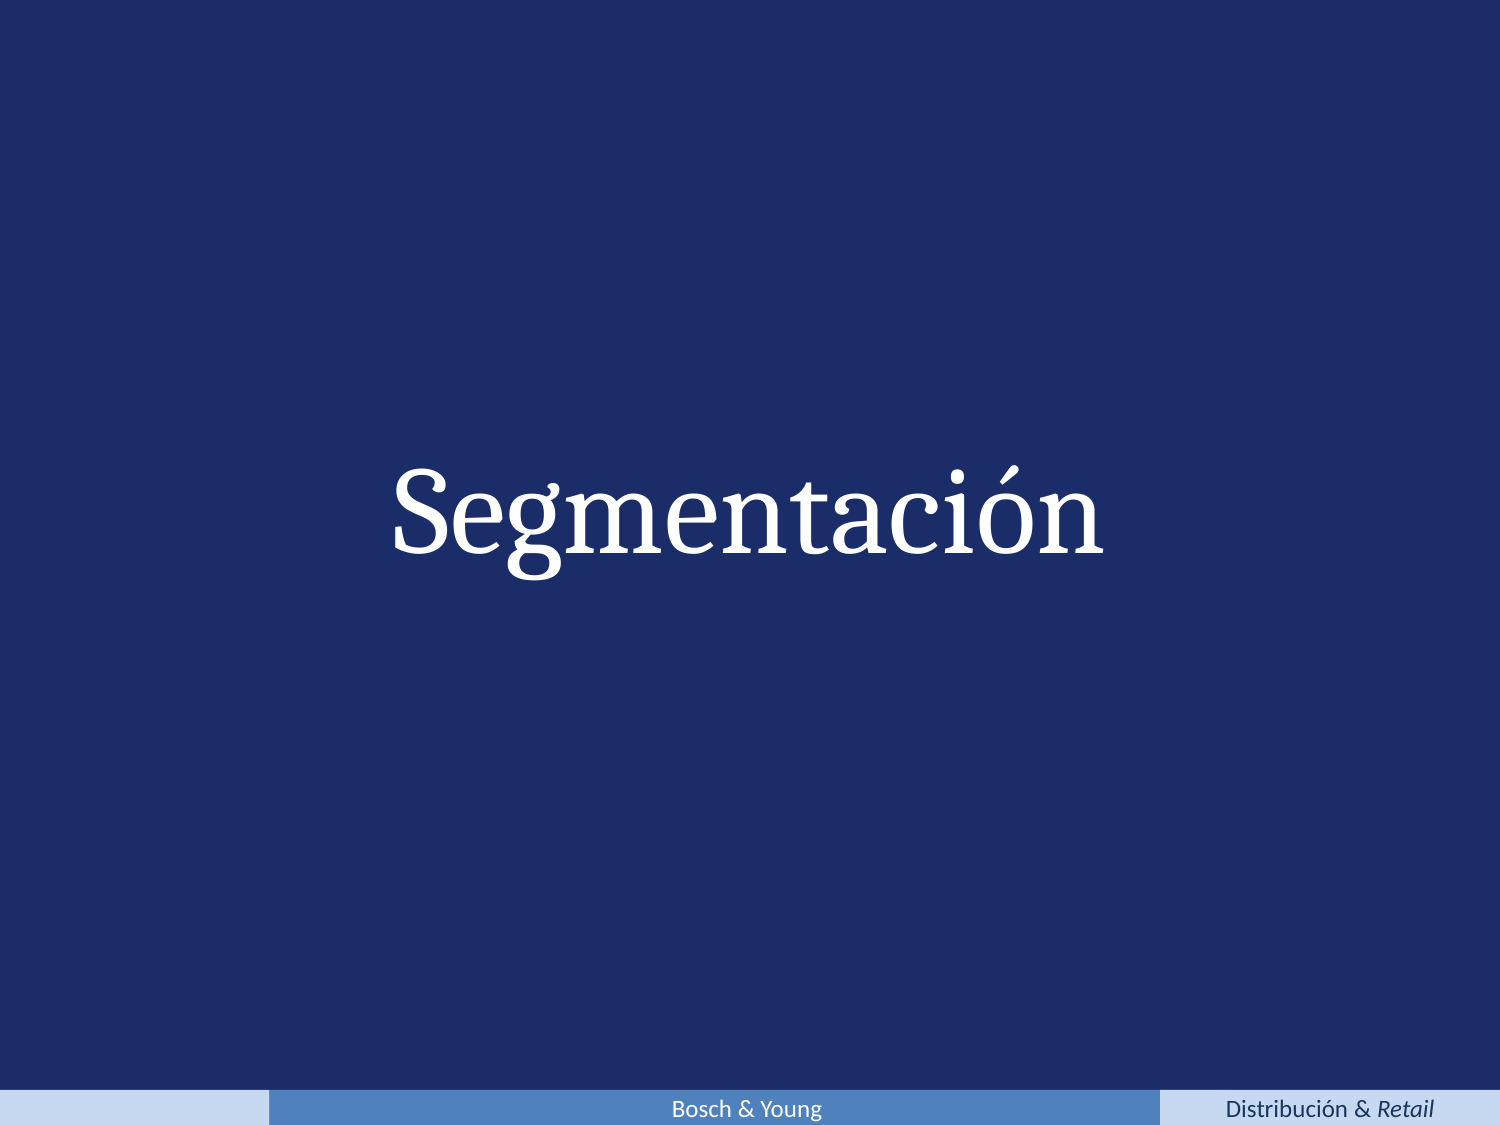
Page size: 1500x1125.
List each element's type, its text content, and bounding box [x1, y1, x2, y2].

text_box Bosch & Young [272, 1088, 1158, 1125]
text_box Segmentación [0, 385, 1500, 623]
text_box Distribución & Retail [1158, 1088, 1500, 1125]
text_box [0, 1088, 272, 1125]
